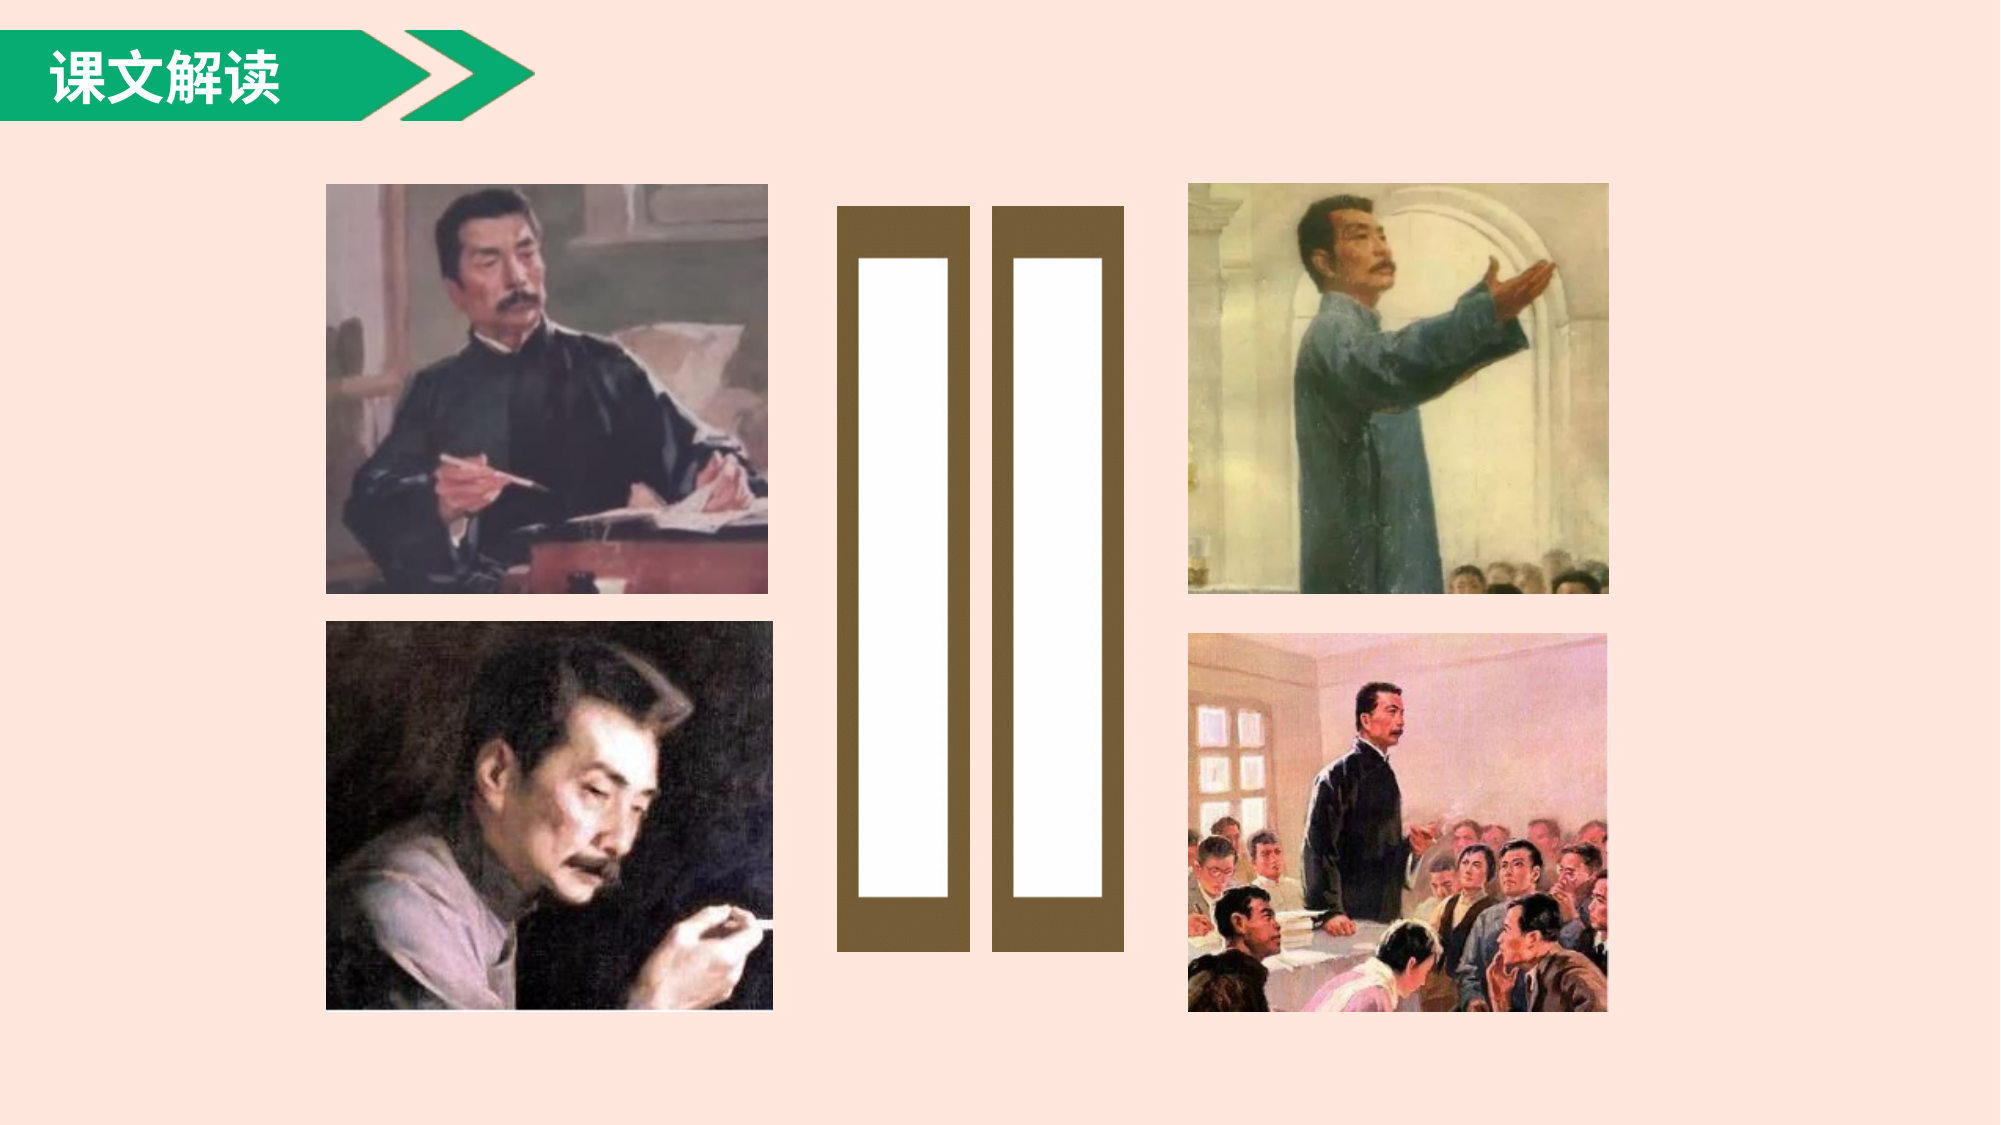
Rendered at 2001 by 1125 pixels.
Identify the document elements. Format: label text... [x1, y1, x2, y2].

picture [1188, 183, 1609, 594]
picture [326, 621, 773, 1012]
picture [837, 206, 970, 952]
picture [326, 184, 768, 594]
text_box 课文解读 [33, 33, 325, 119]
picture [992, 206, 1124, 952]
picture [0, 30, 535, 121]
picture [1188, 633, 1609, 1012]
